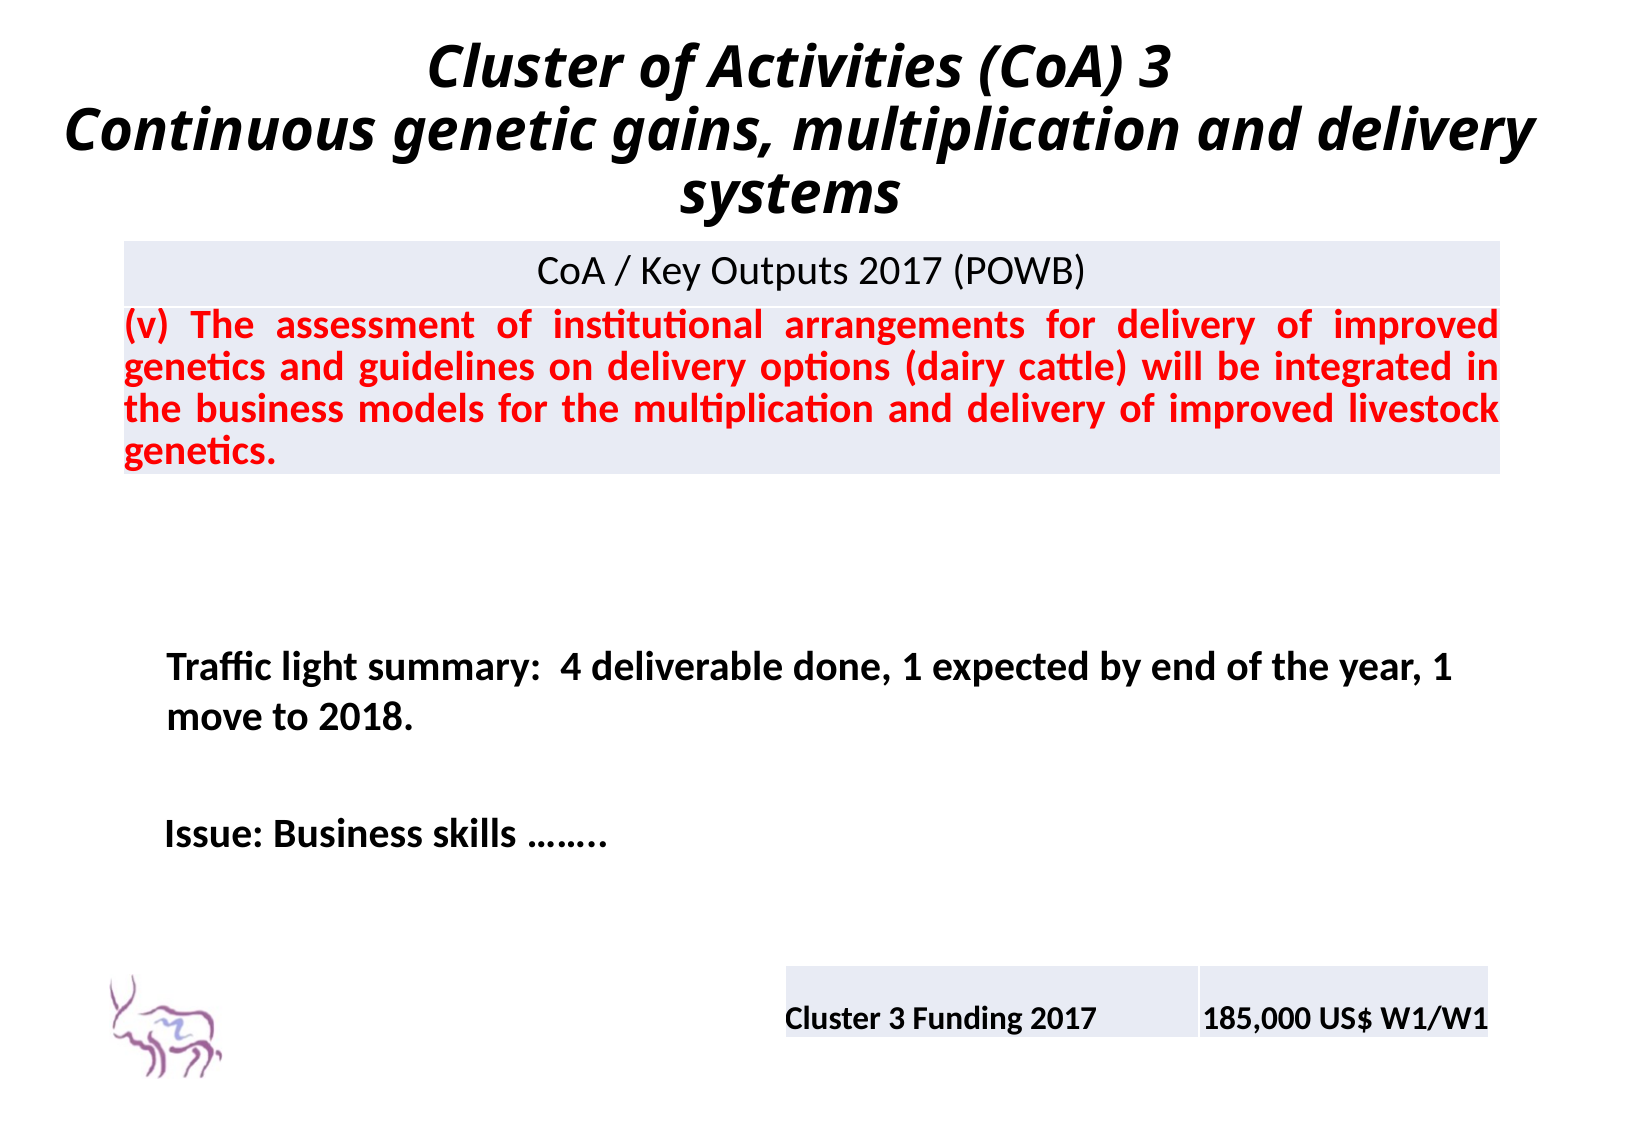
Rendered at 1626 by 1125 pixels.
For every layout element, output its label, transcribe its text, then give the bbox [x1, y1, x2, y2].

table_header Cluster 3 Funding 2017 [786, 966, 1198, 1037]
table_header 185,000 US$ W1/W1 [1200, 966, 1488, 1037]
picture [108, 974, 223, 1079]
text_box Issue: Business skills …….. [149, 798, 1514, 864]
table_cell (v) The assessment of institutional arrangements for delivery of improved genetics and guidelines on delivery options (dairy cattle) will be integrated in the business models for the multiplication and delivery of improved livestock genetics. [124, 308, 1500, 474]
table_header CoA / Key Outputs 2017 (POWB) [124, 241, 1500, 306]
text_box Traffic light summary: 4 deliverable done, 1 expected by end of the year, 1 move to 2018. [151, 631, 1502, 746]
text_box Cluster of Activities (CoA) 3 Continuous genetic gains, multiplication and delivery systems [0, 37, 1599, 225]
